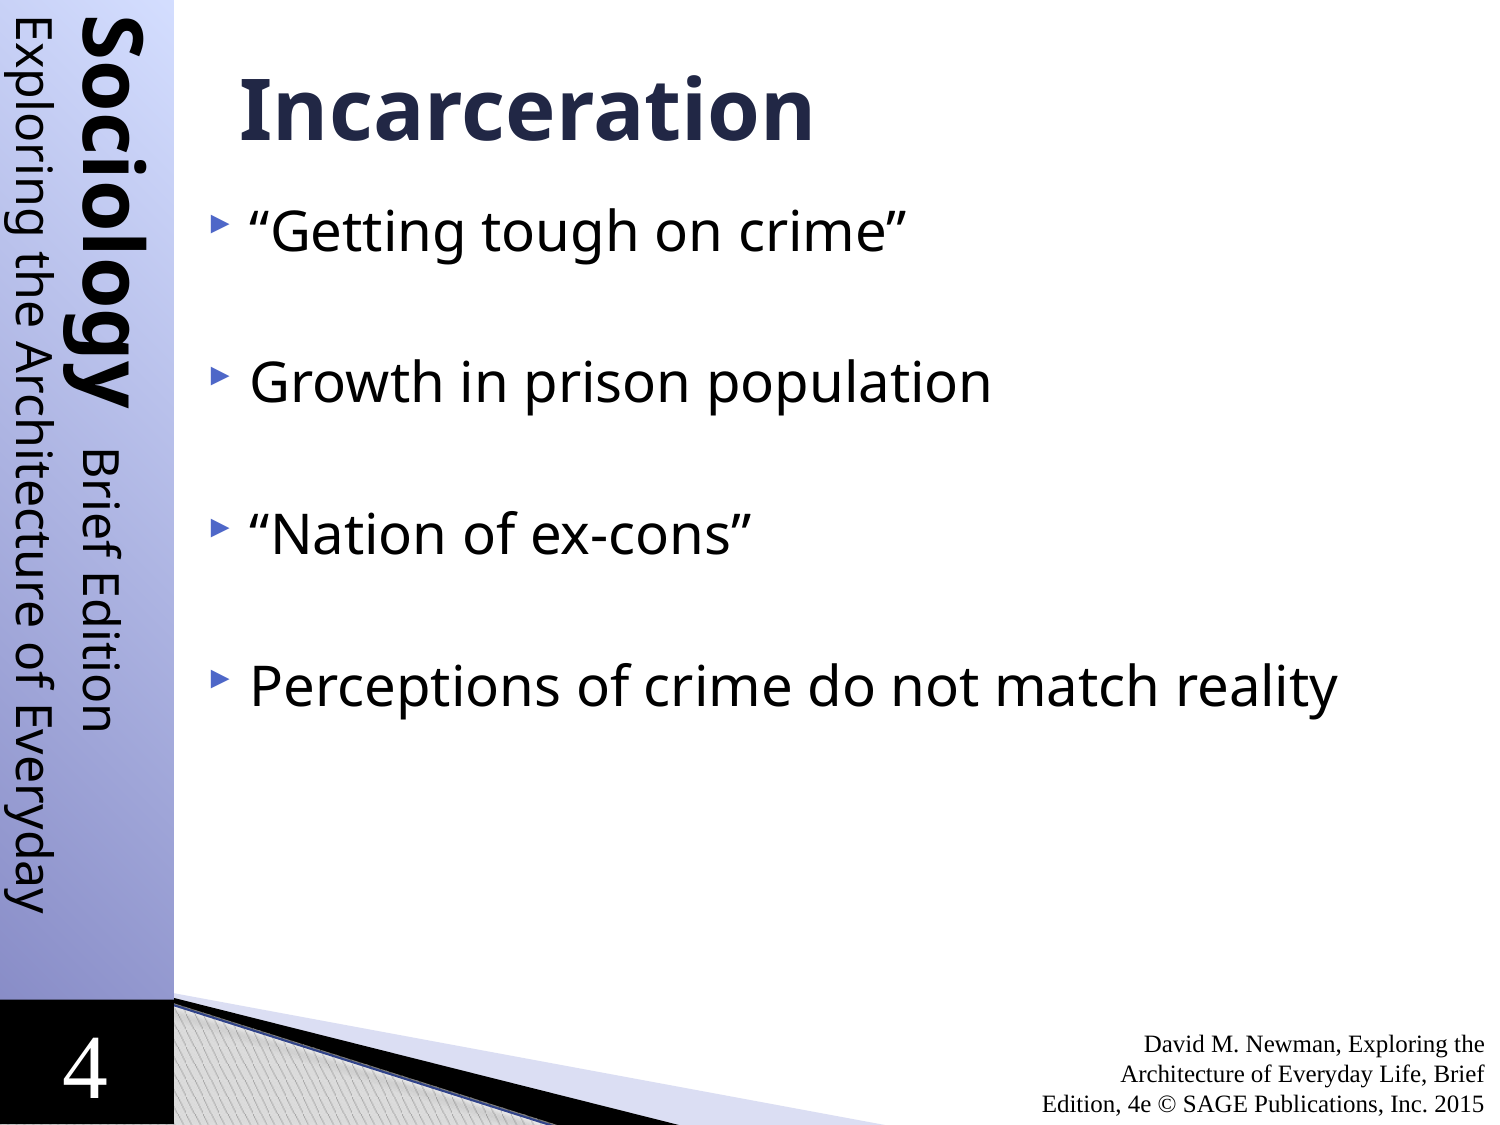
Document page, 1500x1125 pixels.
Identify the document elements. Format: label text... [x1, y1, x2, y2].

footer David M. Newman, Exploring the Architecture of Everyday Life, Brief Edition, 4e © SAGE Publications, Inc. 2015 [1025, 1065, 1500, 1125]
picture [174, 1003, 558, 1125]
list “Getting tough on crime” Growth in prison population “Nation of ex-cons” Perceptions of crime do not match reality [174, 187, 1500, 930]
title Incarceration [225, 12, 1500, 200]
